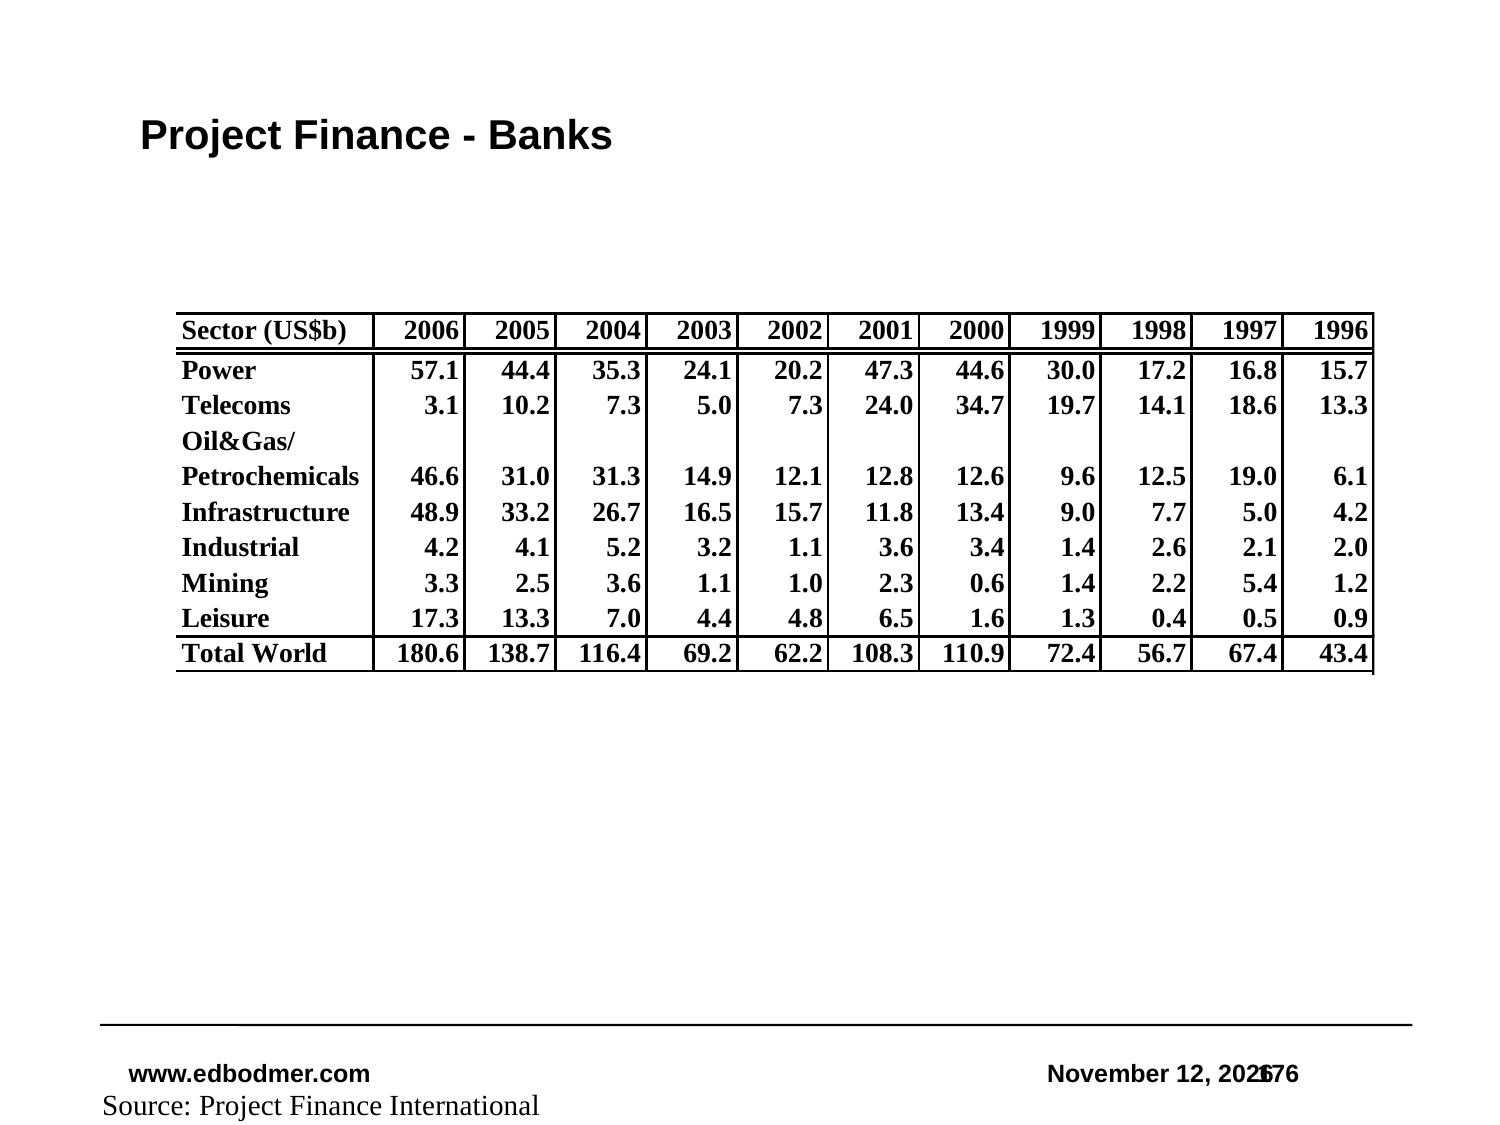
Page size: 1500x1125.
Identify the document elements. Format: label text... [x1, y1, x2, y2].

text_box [174, 312, 1376, 676]
title Project Finance - Banks [124, 99, 1288, 226]
text_box Source: Project Finance International [87, 1079, 555, 1125]
